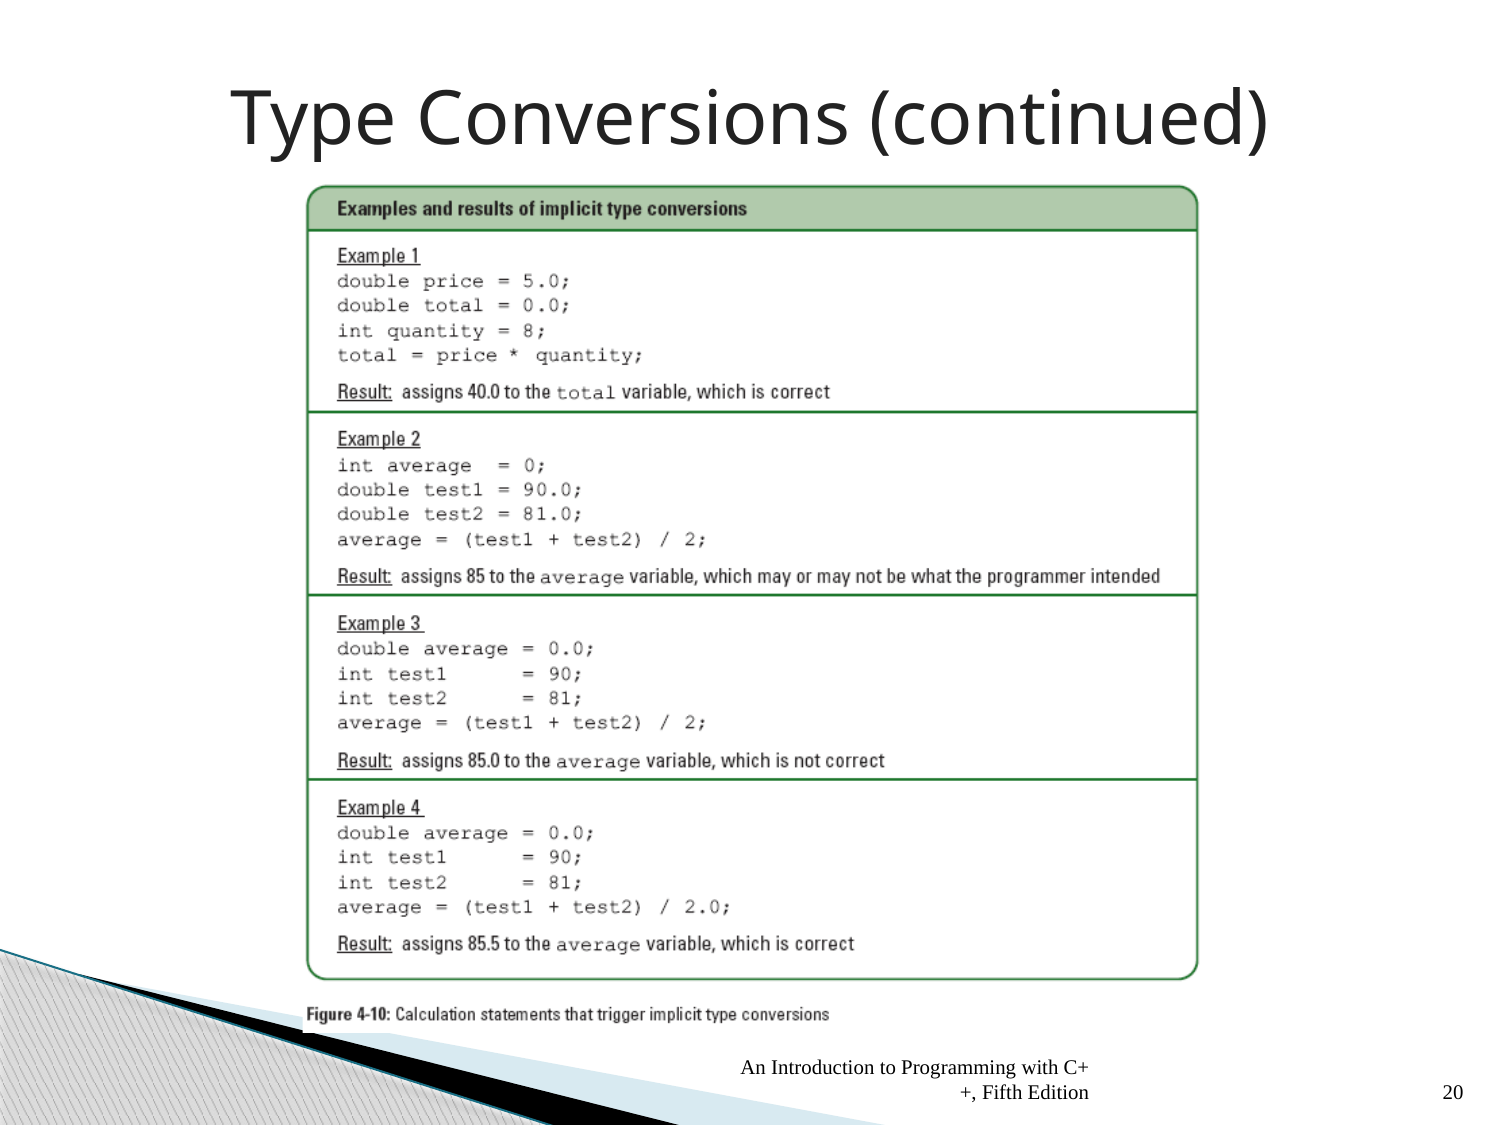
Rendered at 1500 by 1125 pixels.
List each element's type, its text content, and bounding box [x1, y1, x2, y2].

picture [302, 182, 1201, 1033]
slide_number 20 [1418, 1051, 1479, 1112]
footer An Introduction to Programming with C++, Fifth Edition [718, 1051, 1105, 1112]
text_box Type Conversions (continued) [87, 62, 1413, 250]
